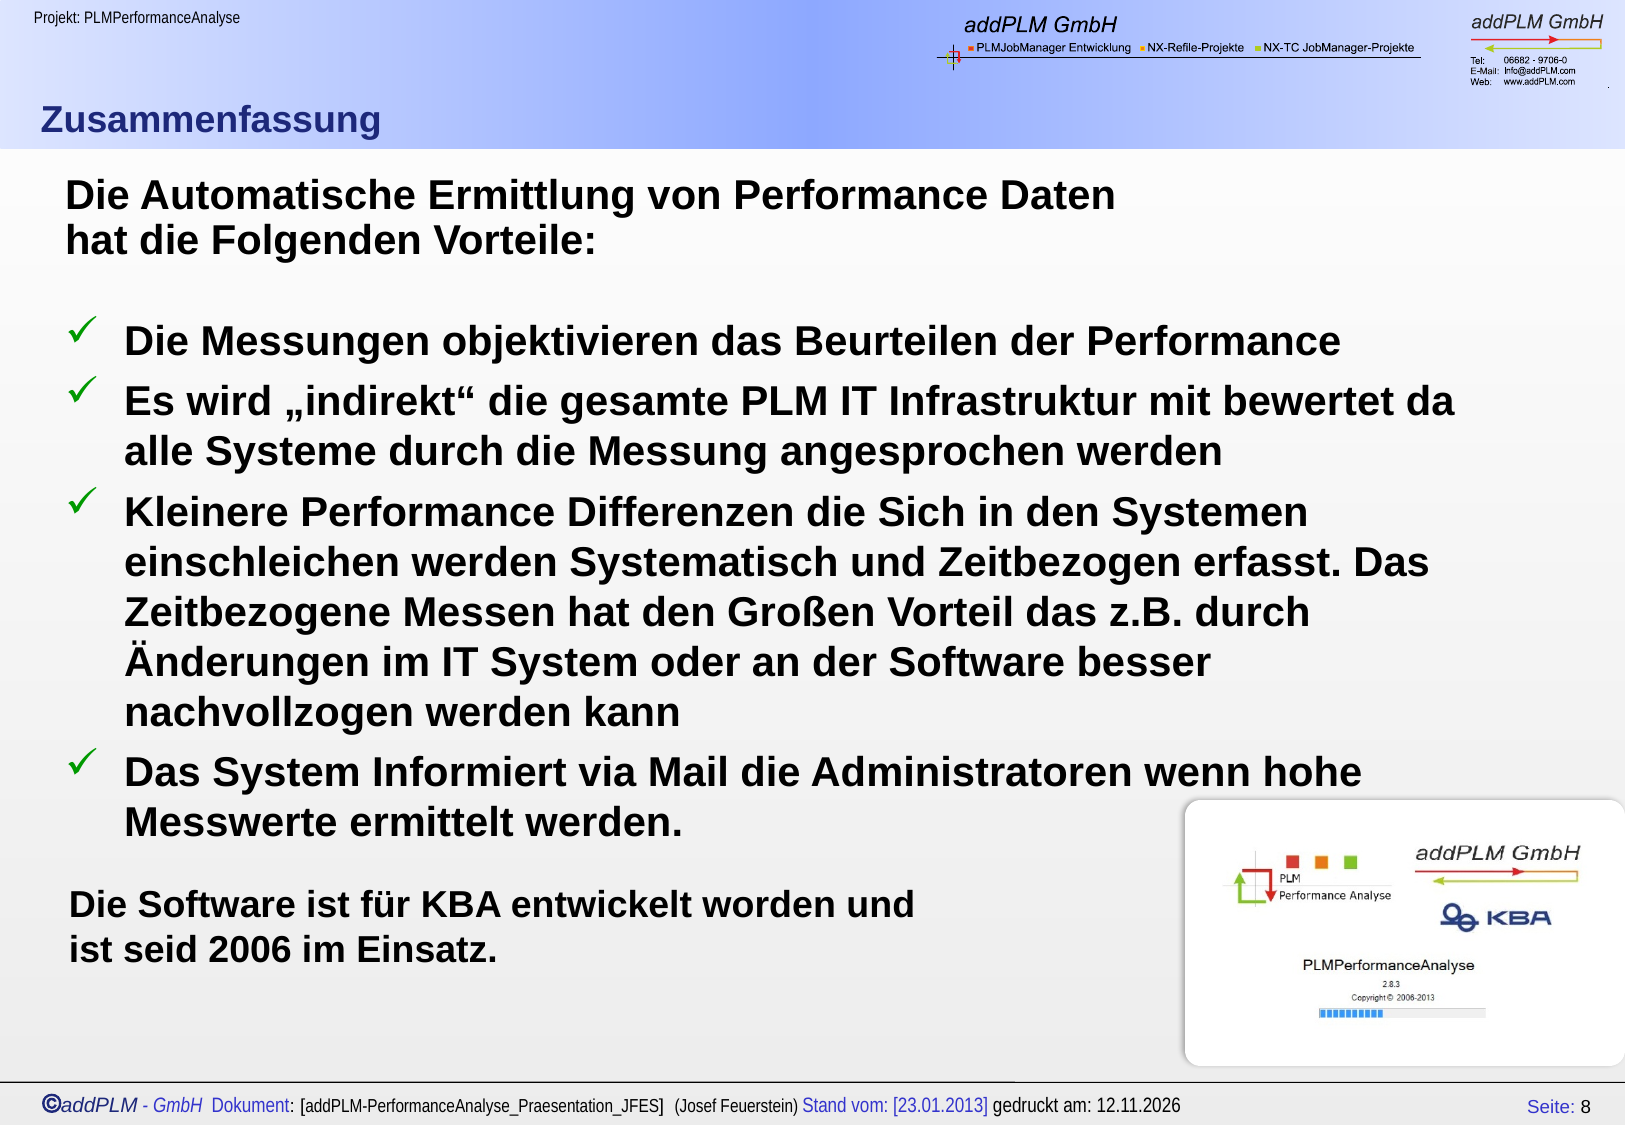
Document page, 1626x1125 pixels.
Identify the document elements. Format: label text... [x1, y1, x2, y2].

title Zusammenfassung [40, 67, 1582, 131]
text_box Die Software ist für KBA entwickelt worden und ist seid 2006 im Einsatz. [54, 872, 1210, 978]
text_box Die Automatische Ermittlung von Performance Daten hat die Folgenden Vorteile: Die Messungen objektivieren das Beurteilen der Performance Es wird „indirekt“ die gesamte PLM IT Infrastruktur mit bewertet da alle Systeme durch die Messung angesprochen werden Kleinere Performance Differenzen die Sich in den Systemen einschleichen werden Systematisch und Zeitbezogen erfasst. Das Zeitbezogene Messen hat den Großen Vorteil das z.B. durch Änderungen im IT System oder an der Software besser nachvollzogen werden kann Das System Informiert via Mail die Administratoren wenn hohe Messwerte ermittelt werden. [50, 166, 1513, 853]
picture [1215, 831, 1594, 1035]
